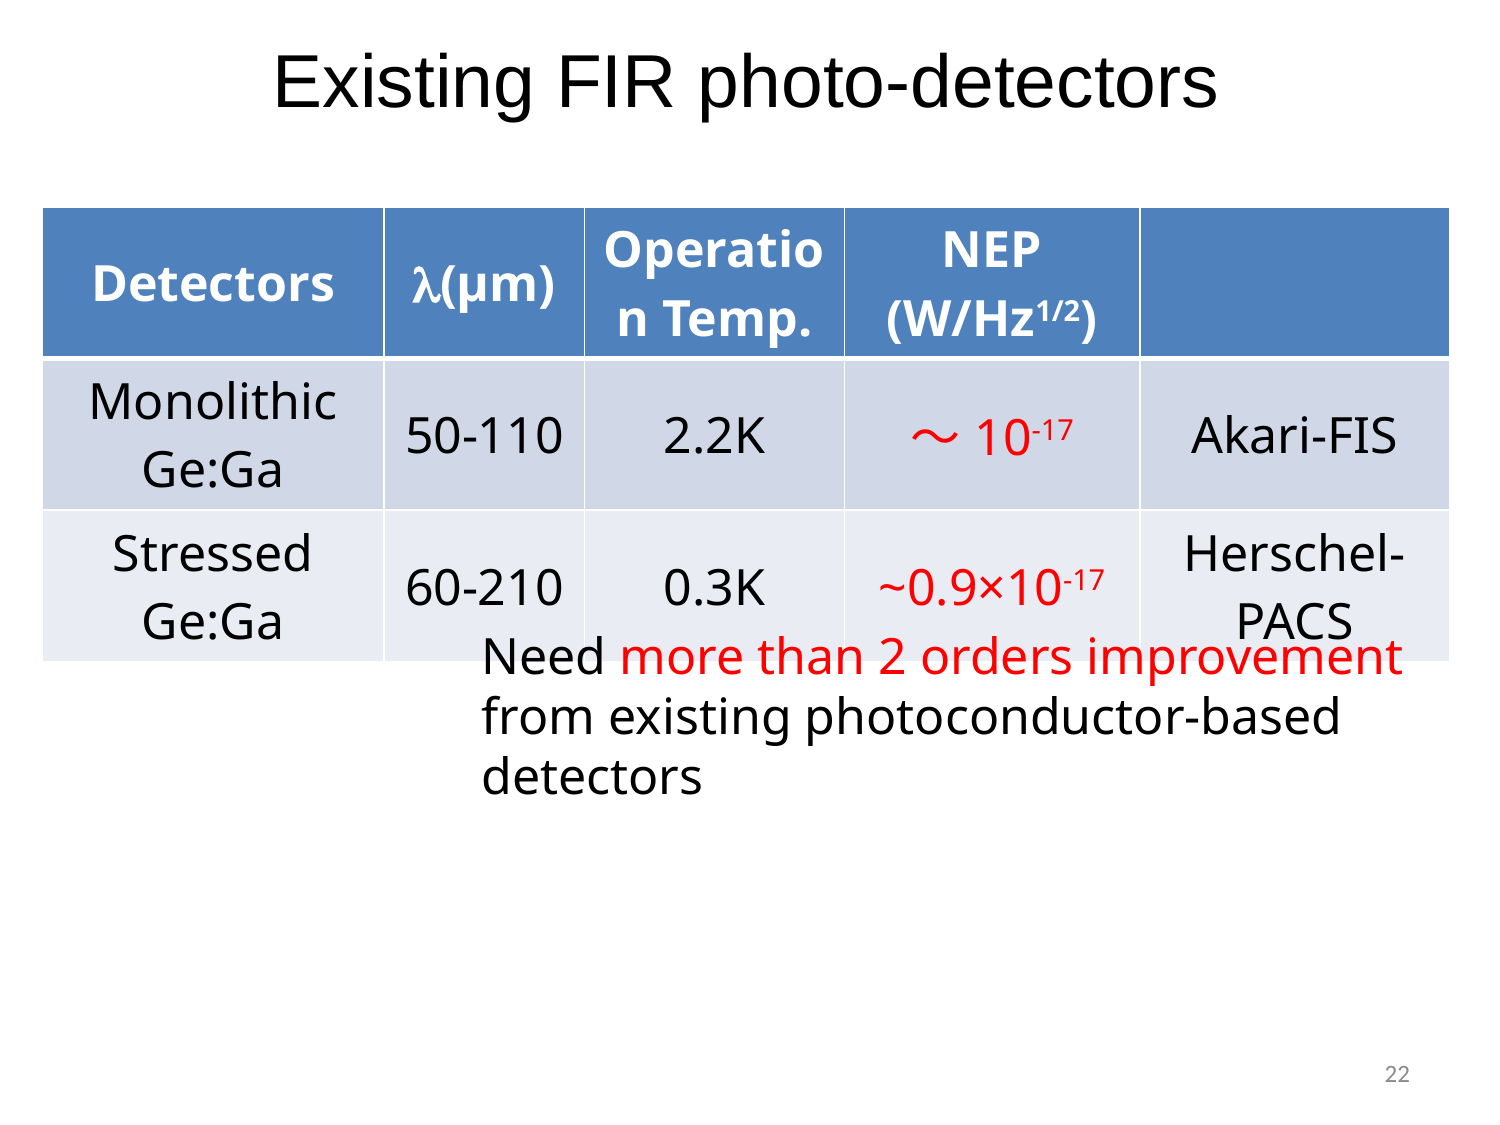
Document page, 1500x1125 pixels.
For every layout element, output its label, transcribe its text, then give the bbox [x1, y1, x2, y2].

table_header Detectors [43, 208, 383, 356]
text_box Need more than 2 orders improvement from existing photoconductor-based detectors [466, 616, 1471, 750]
table_cell 0.3K [585, 511, 844, 616]
table_header [1141, 208, 1449, 356]
table_cell Monolithic Ge:Ga [43, 361, 383, 509]
table_header Operation Temp. [585, 208, 844, 356]
table_cell Stressed Ge:Ga [43, 511, 383, 661]
table_cell 60-210 [385, 511, 584, 661]
slide_number 22 [1074, 1042, 1425, 1103]
table_cell Akari-FIS [1141, 361, 1449, 509]
title Existing FIR photo-detectors [71, 19, 1422, 135]
table_cell 50-110 [385, 361, 584, 509]
table_cell ～10-17 [845, 361, 1139, 509]
table_cell 2.2K [585, 361, 844, 509]
table_cell Herschel-PACS [1141, 511, 1449, 616]
table_header NEP (W/Hz1/2) [845, 208, 1139, 356]
table_header (μm) [385, 208, 584, 356]
table_cell ~0.9×10-17 [845, 511, 1139, 616]
